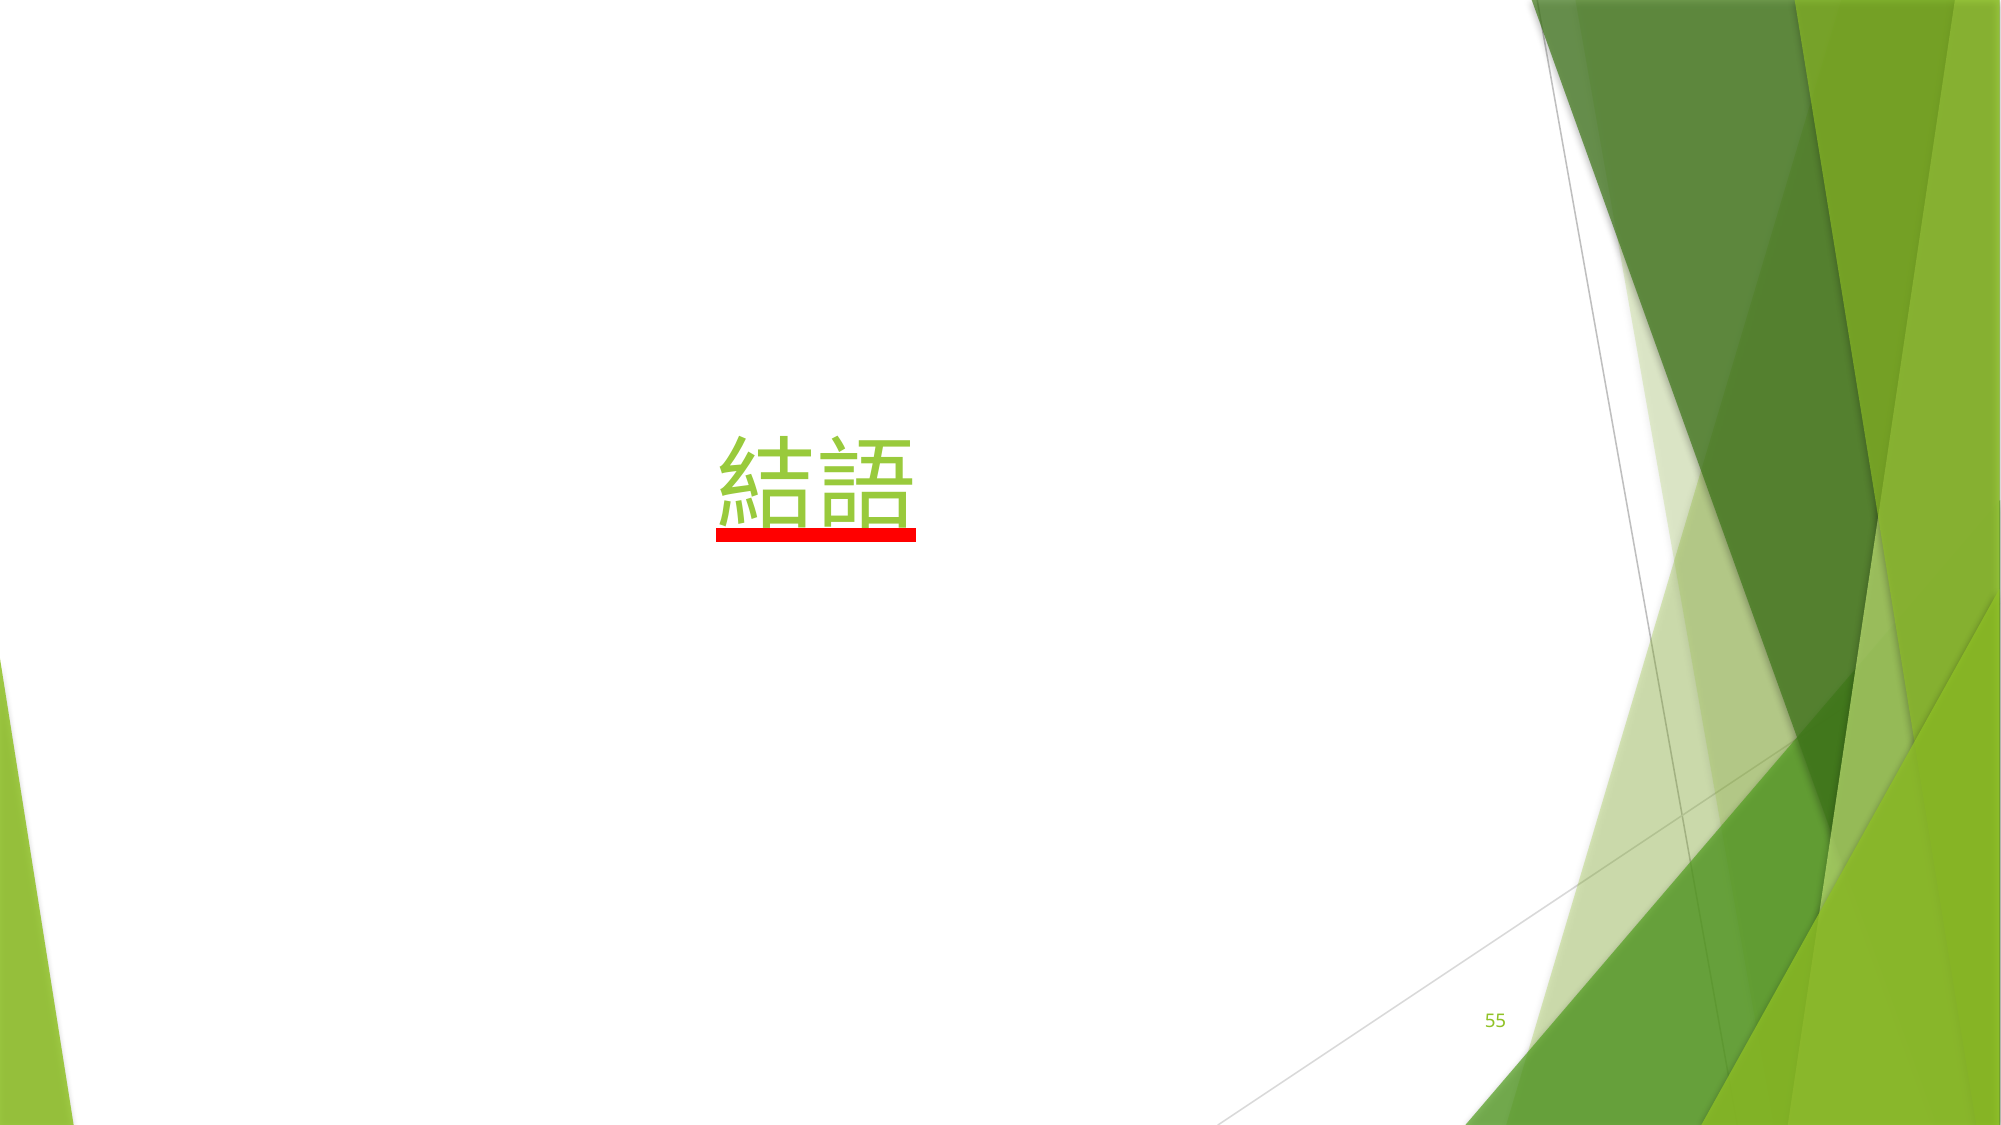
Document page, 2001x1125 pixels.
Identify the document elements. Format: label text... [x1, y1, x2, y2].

title 結語 [111, 413, 1522, 630]
slide_number 55 [1409, 991, 1522, 1051]
